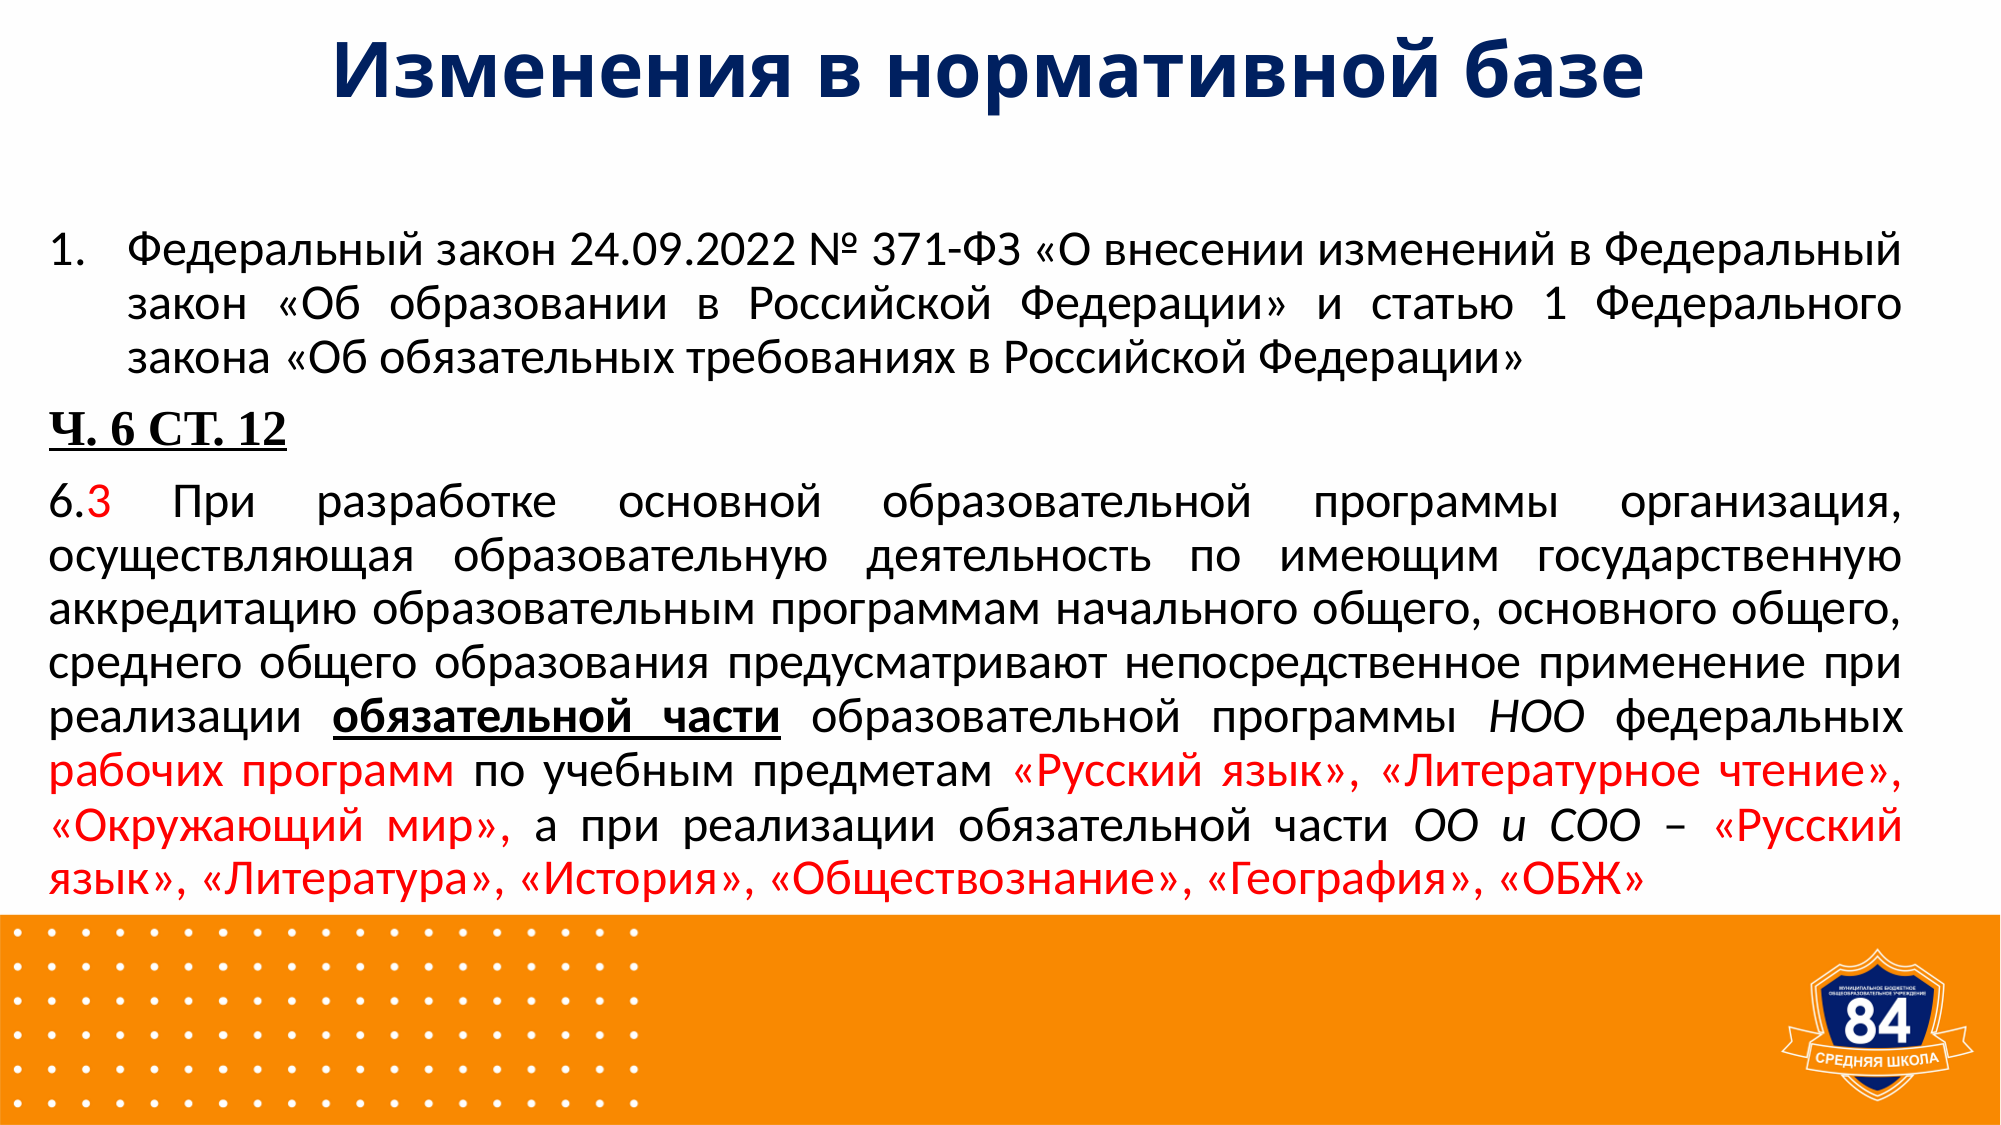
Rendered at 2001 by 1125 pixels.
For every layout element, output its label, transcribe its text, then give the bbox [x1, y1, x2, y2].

picture [0, 0, 2001, 1125]
list Федеральный закон 24.09.2022 № 371-ФЗ «О внесении изменений в Федеральный закон «Об образовании в Российской Федерации» и статью 1 Федерального закона «Об обязательных требованиях в Российской Федерации» Ч. 6 СТ. 12 6.3 При разработке основной образовательной программы организация, осуществляющая образовательную деятельность по имеющим государственную аккредитацию образовательным программам начального общего, основного общего, среднего общего образования предусматривают непосредственное применение при реализации обязательной части образовательной программы НОО федеральных рабочих программ по учебным предметам «Русский язык», «Литературное чтение», «Окружающий мир», а при реализации обязательной части ОО и СОО – «Русский язык», «Литература», «История», «Обществознание», «География», «ОБЖ» [33, 214, 1920, 937]
title Изменения в нормативной базе [27, 23, 1950, 123]
